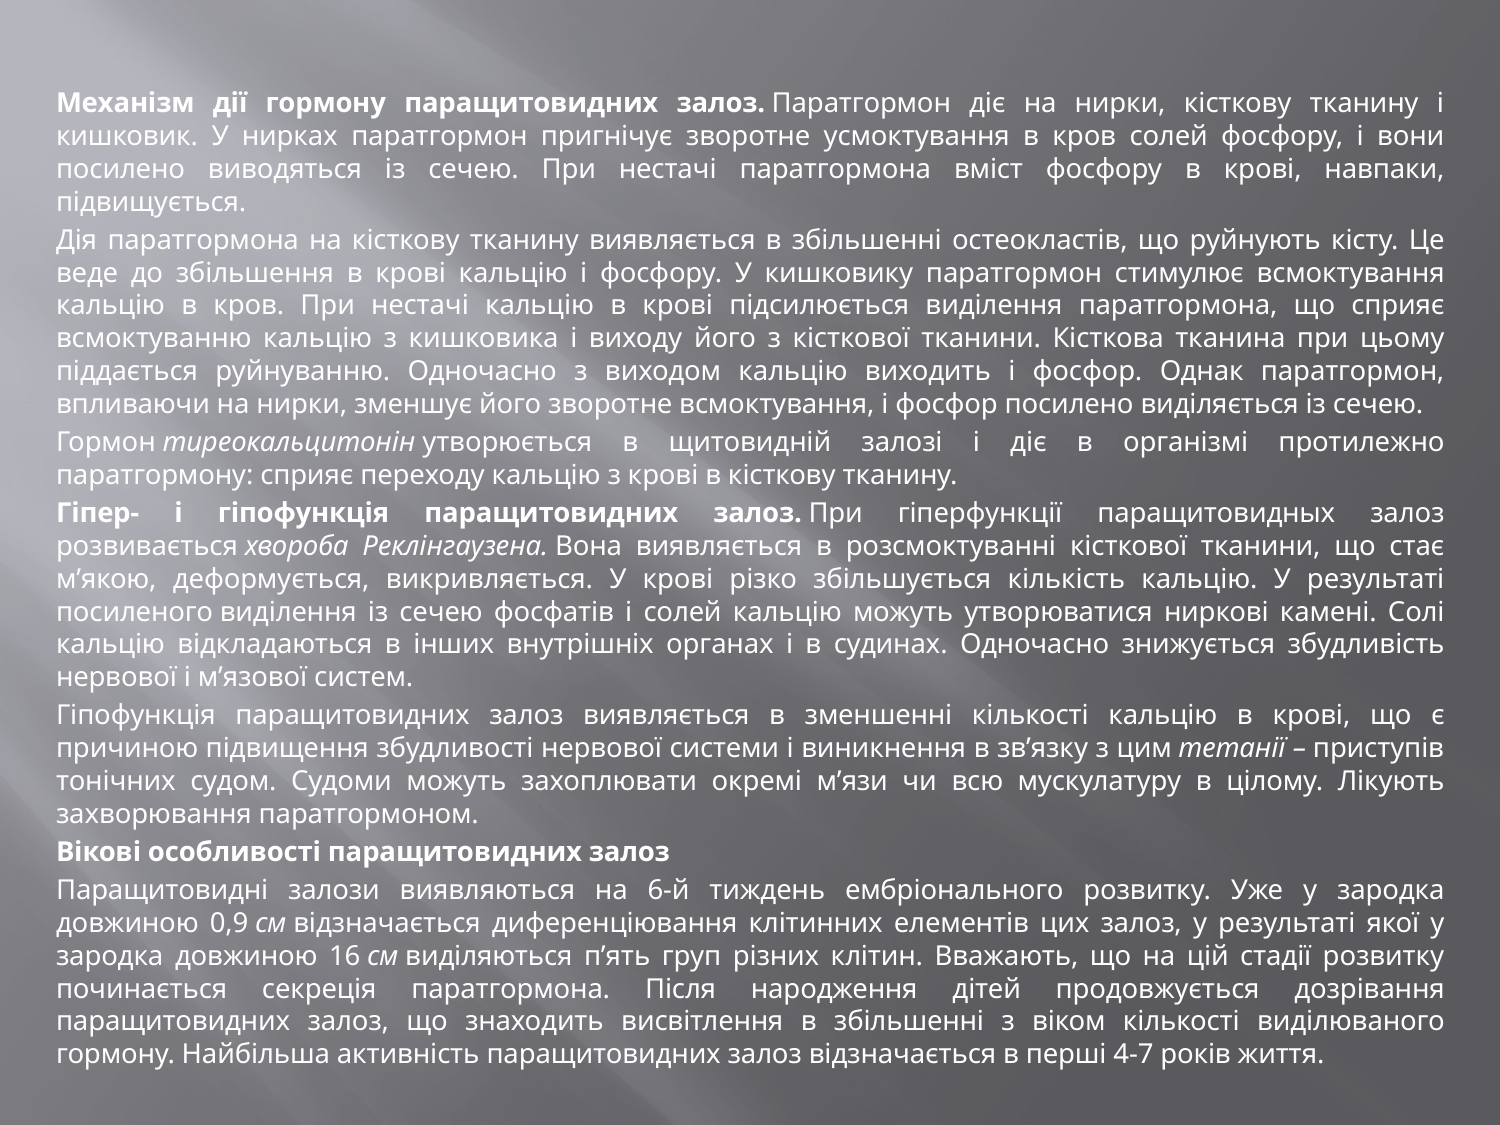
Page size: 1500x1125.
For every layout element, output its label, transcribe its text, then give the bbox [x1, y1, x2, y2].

subtitle Механізм дії гормону паращитовидних залоз. Паратгормон діє на нирки, кісткову тканину і кишковик. У нирках паратгормон пригнічує зворотне усмоктування в кров солей фосфору, і вони посилено виводяться із сечею. При нестачі паратгормона вміст фосфору в крові, навпаки, підвищується. Дія паратгормона на кісткову тканину виявляється в збільшенні остеокластів, що руйнують кісту. Це веде до збільшення в крові кальцію і фосфору. У кишковику паратгормон стимулює всмоктування кальцію в кров. При нестачі кальцію в крові підсилюється виділення паратгормона, що сприяє всмоктуванню кальцію з кишковика і виходу його з кісткової тканини. Кісткова тканина при цьому піддається руйнуванню. Одночасно з виходом кальцію виходить і фосфор. Однак паратгормон, впливаючи на нирки, зменшує його зворотне всмоктування, і фосфор посилено виділяється із сечею. Гормон тиреокальцитонін утворюється в щитовидній залозі і діє в організмі протилежно паратгормону: сприяє переходу кальцію з крові в кісткову тканину. Гіпер- і гіпофункція паращитовидних залоз. При гіперфункції паращитовидных залоз розвивається хвороба Реклінгаузена. Вона виявляється в розсмоктуванні кісткової тканини, що стає м’якою, деформується, викривляється. У крові різко збільшується кількість кальцію. У результаті посиленого виділення із сечею фосфатів і солей кальцію можуть утворюватися ниркові камені. Солі кальцію відкладаються в інших внутрішніх органах і в судинах. Одночасно знижується збудливість нервової і м’язової систем. Гіпофункція паращитовидних залоз виявляється в зменшенні кількості кальцію в крові, що є причиною підвищення збудливості нервової системи і виникнення в зв’язку з цим тетанії – приступів тонічних судом. Судоми можуть захоплювати окремі м’язи чи всю мускулатуру в цілому. Лікують захворювання паратгормоном. Вікові особливості паращитовидних залоз Паращитовидні залози виявляються на 6-й тиждень ембріонального розвитку. Уже у зародка довжиною 0,9 см відзначається диференціювання клітинних елементів цих залоз, у результаті якої у зародка довжиною 16 см виділяються п’ять груп різних клітин. Вважають, що на цій стадії розвитку починається секреція паратгормона. Після народження дітей продовжується дозрівання паращитовидних залоз, що знаходить висвітлення в збільшенні з віком кількості виділюваного гормону. Найбільша активність паращитовидних залоз відзначається в перші 4-7 років життя. [41, 78, 1459, 1106]
